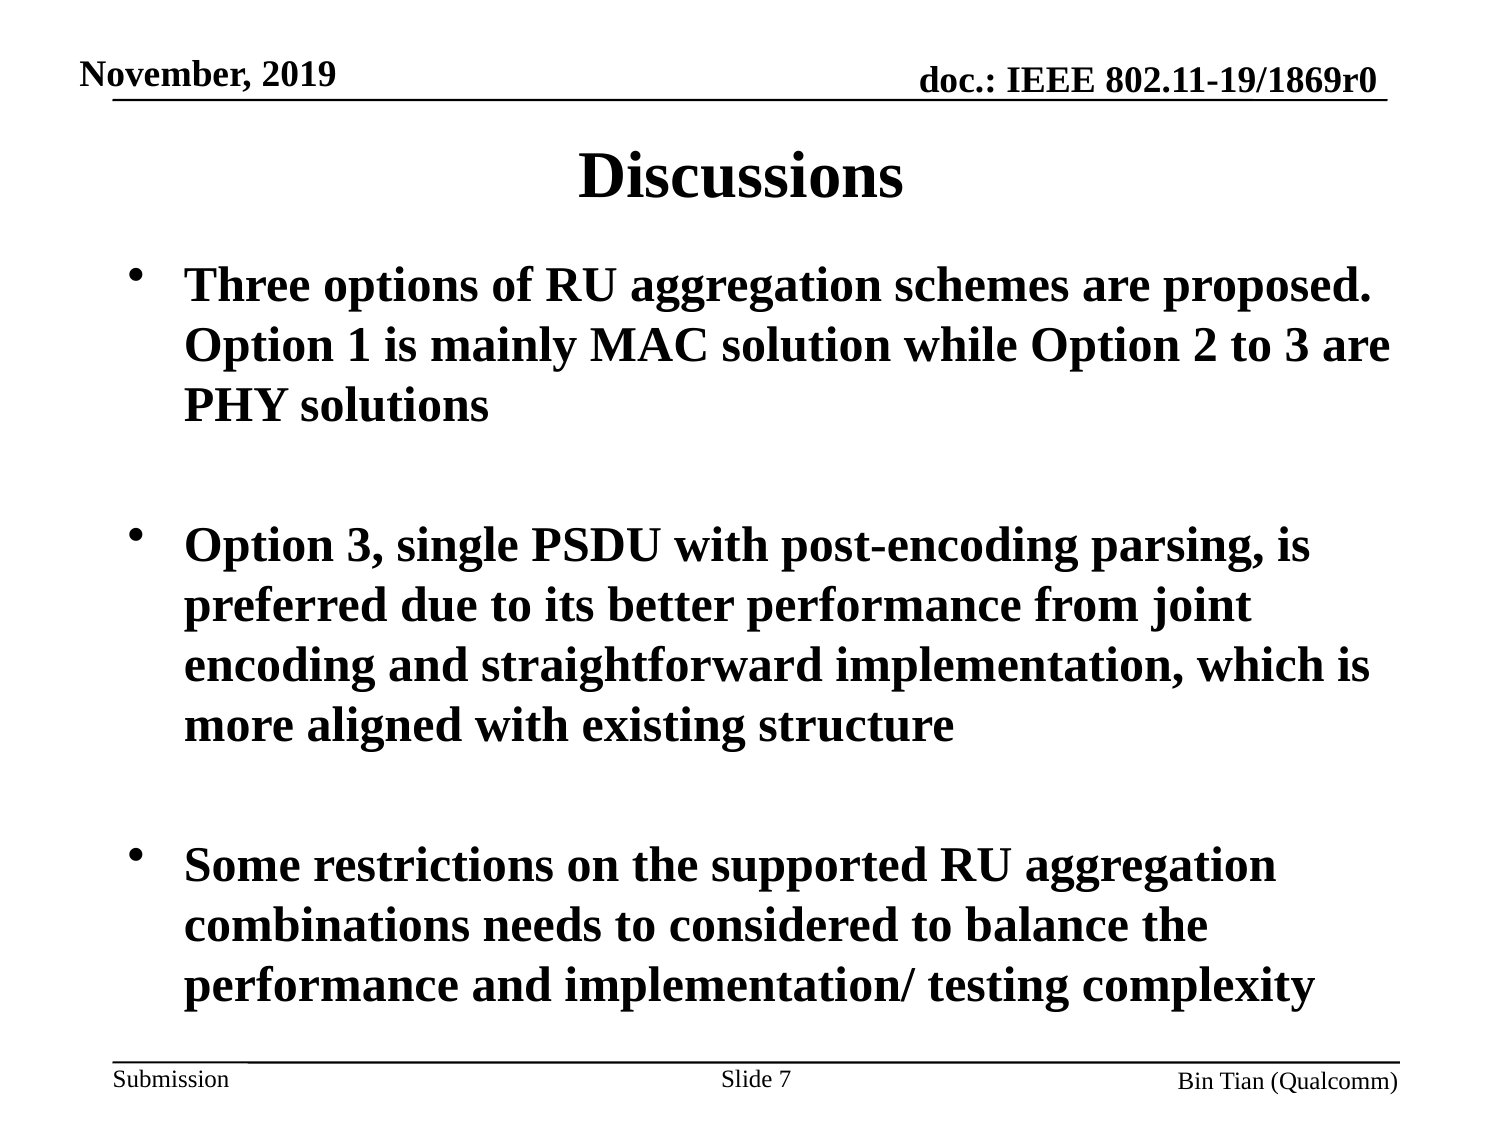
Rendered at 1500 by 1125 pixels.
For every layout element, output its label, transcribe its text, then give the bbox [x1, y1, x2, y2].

list Three options of RU aggregation schemes are proposed. Option 1 is mainly MAC solution while Option 2 to 3 are PHY solutions Option 3, single PSDU with post-encoding parsing, is preferred due to its better performance from joint encoding and straightforward implementation, which is more aligned with existing structure Some restrictions on the supported RU aggregation combinations needs to considered to balance the performance and implementation/ testing complexity [112, 243, 1424, 1093]
title Discussions [112, 83, 1388, 243]
slide_number Slide 7 [712, 1061, 800, 1093]
